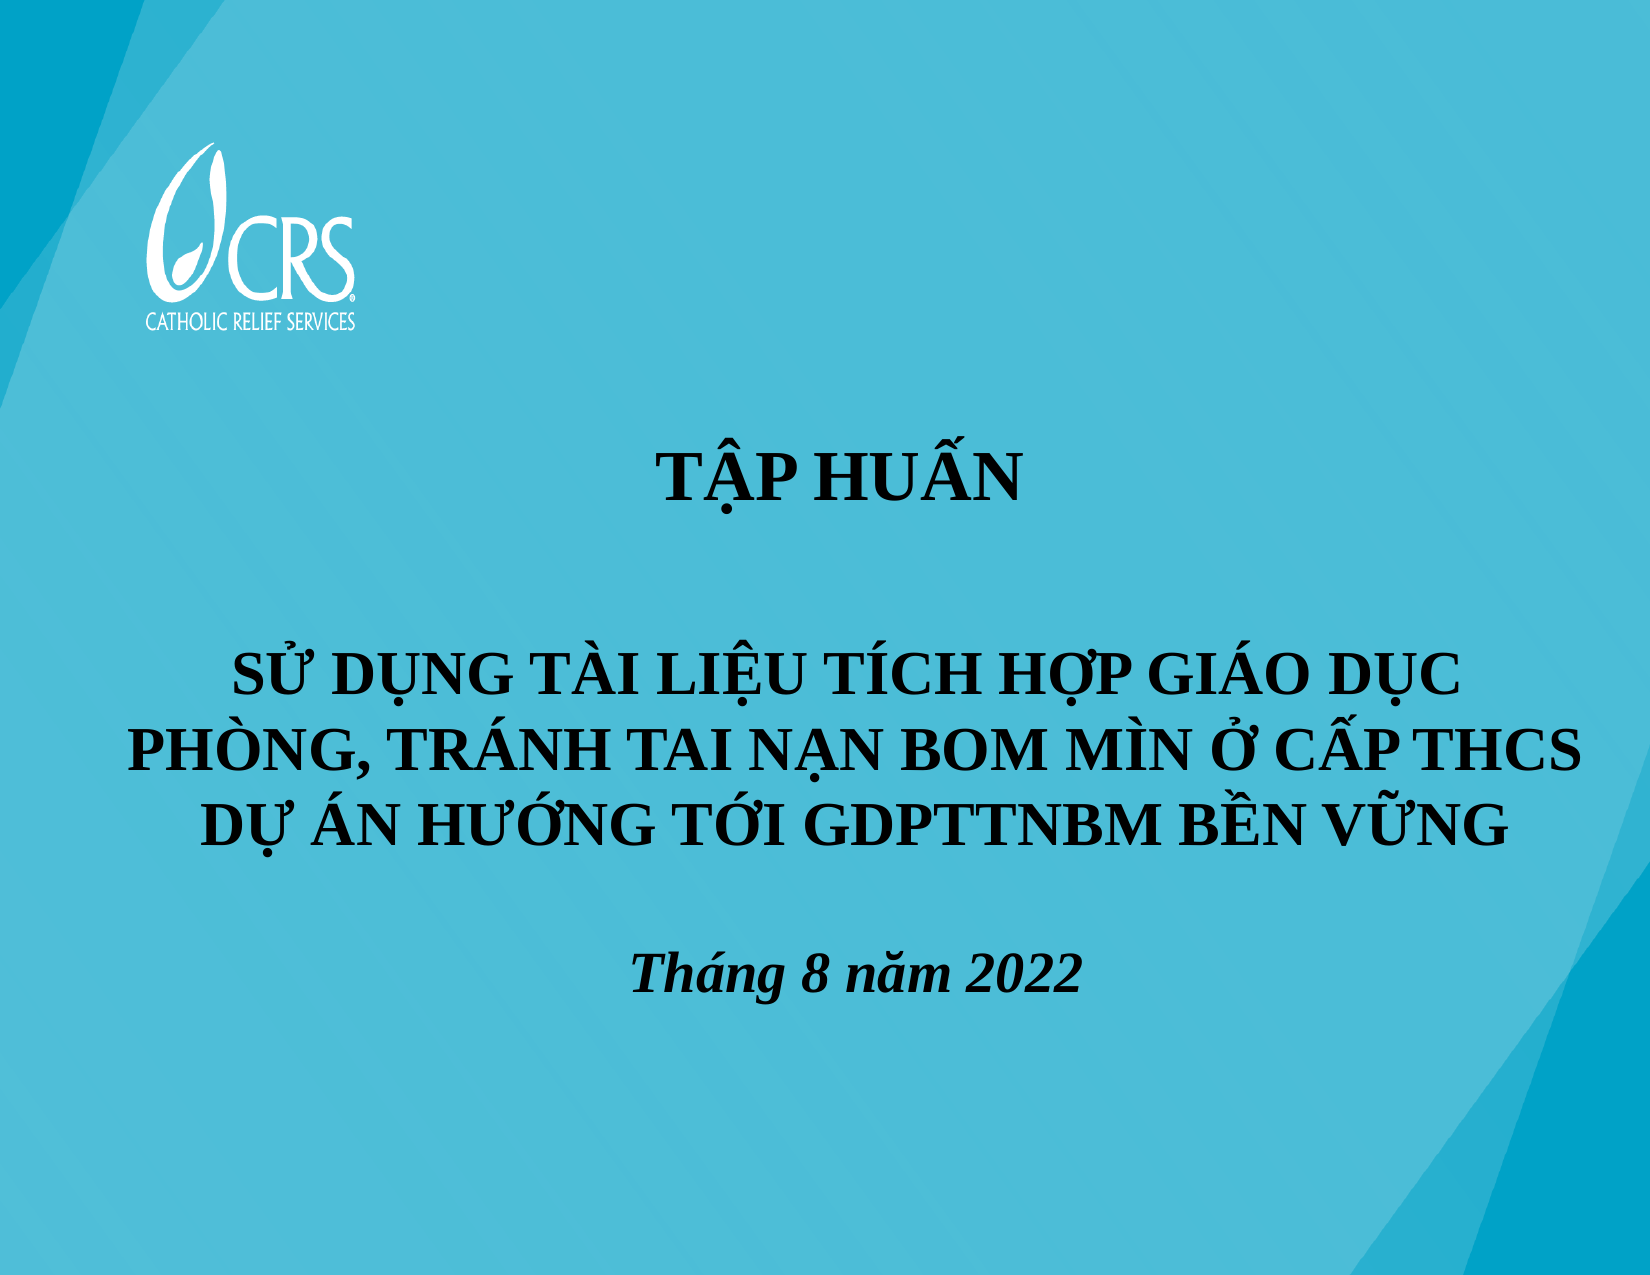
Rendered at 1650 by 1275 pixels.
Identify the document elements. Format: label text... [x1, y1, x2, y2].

title TẬP HUẤN [248, 397, 1402, 532]
picture [0, 0, 1650, 1275]
subtitle SỬ DỤNG TÀI LIỆU TÍCH HỢP GIÁO DỤC PHÒNG, TRÁNH TAI NẠN BOM MÌN Ở CẤP THCS DỰ ÁN HƯỚNG TỚI GDPTTNBM BỀN VỮNG Tháng 8 năm 2022 [84, 637, 1628, 1026]
